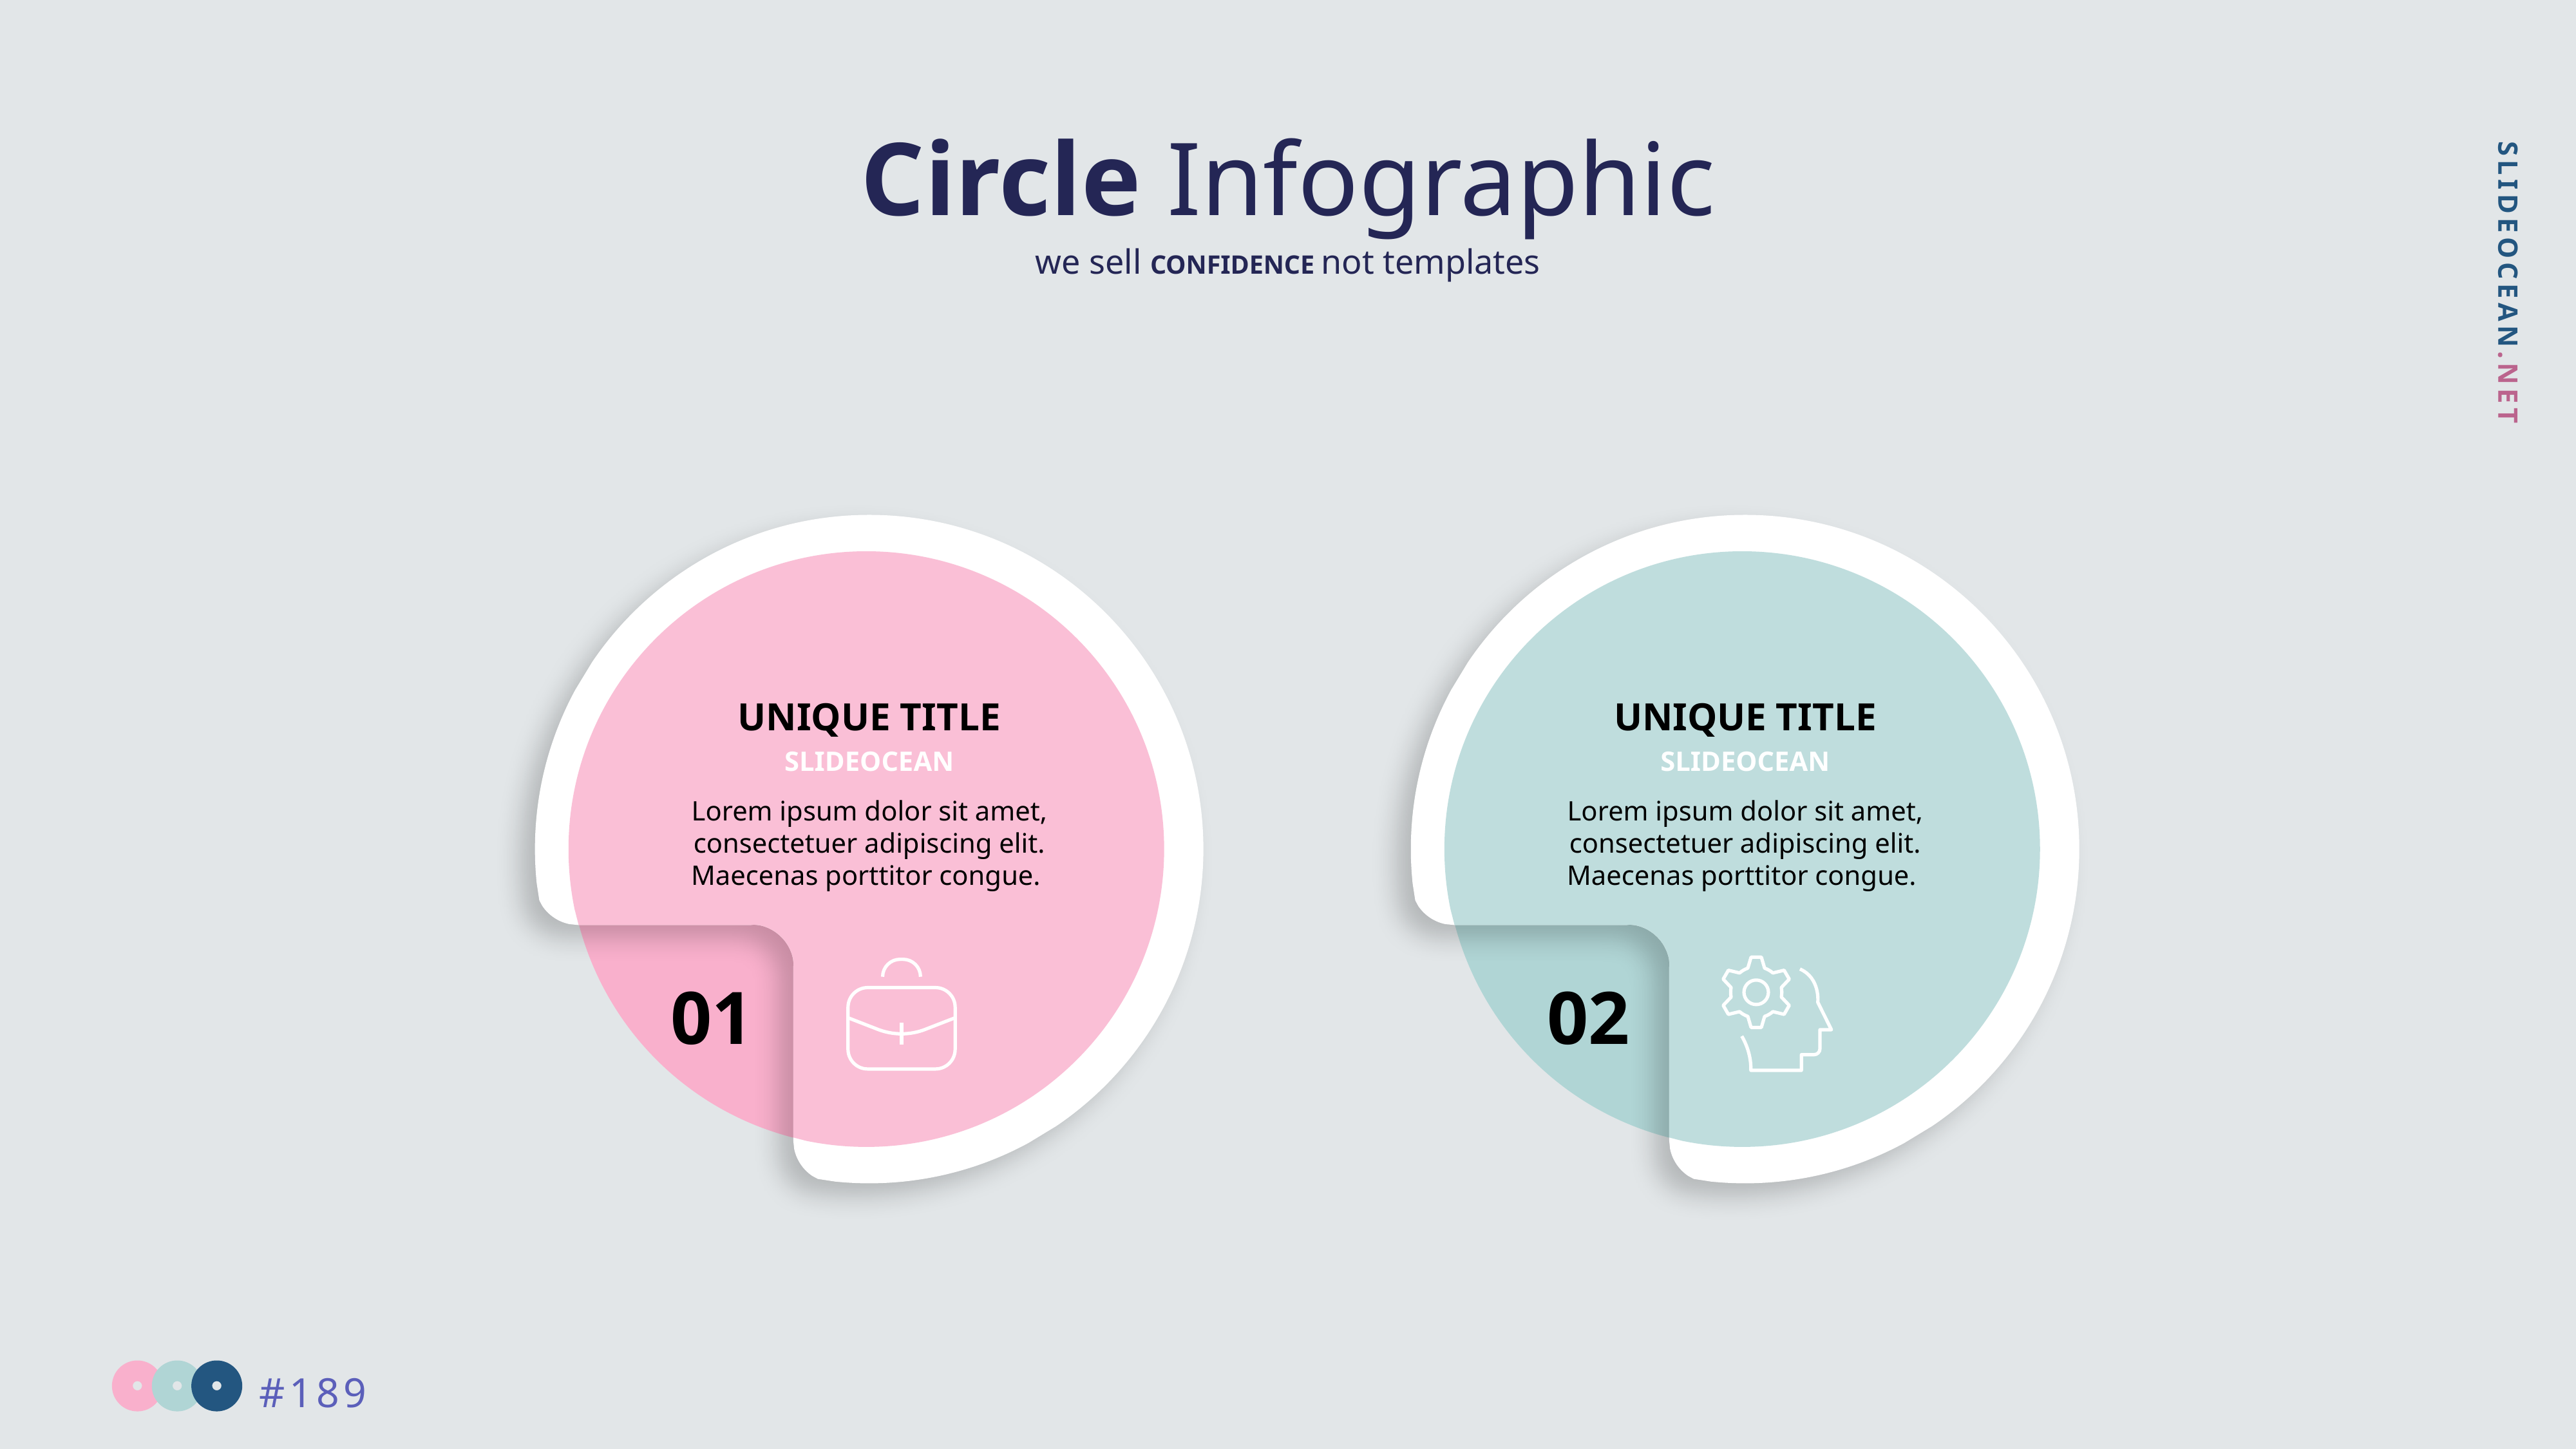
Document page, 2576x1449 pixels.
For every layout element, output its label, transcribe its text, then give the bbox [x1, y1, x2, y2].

text_box we sell CONFIDENCE not templates [1026, 241, 1550, 285]
text_box Circle Infographic [851, 110, 1725, 241]
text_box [1537, 687, 1953, 897]
text_box #189 [259, 1367, 402, 1416]
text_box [535, 514, 1204, 1184]
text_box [1410, 514, 2080, 1184]
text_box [661, 687, 1077, 897]
